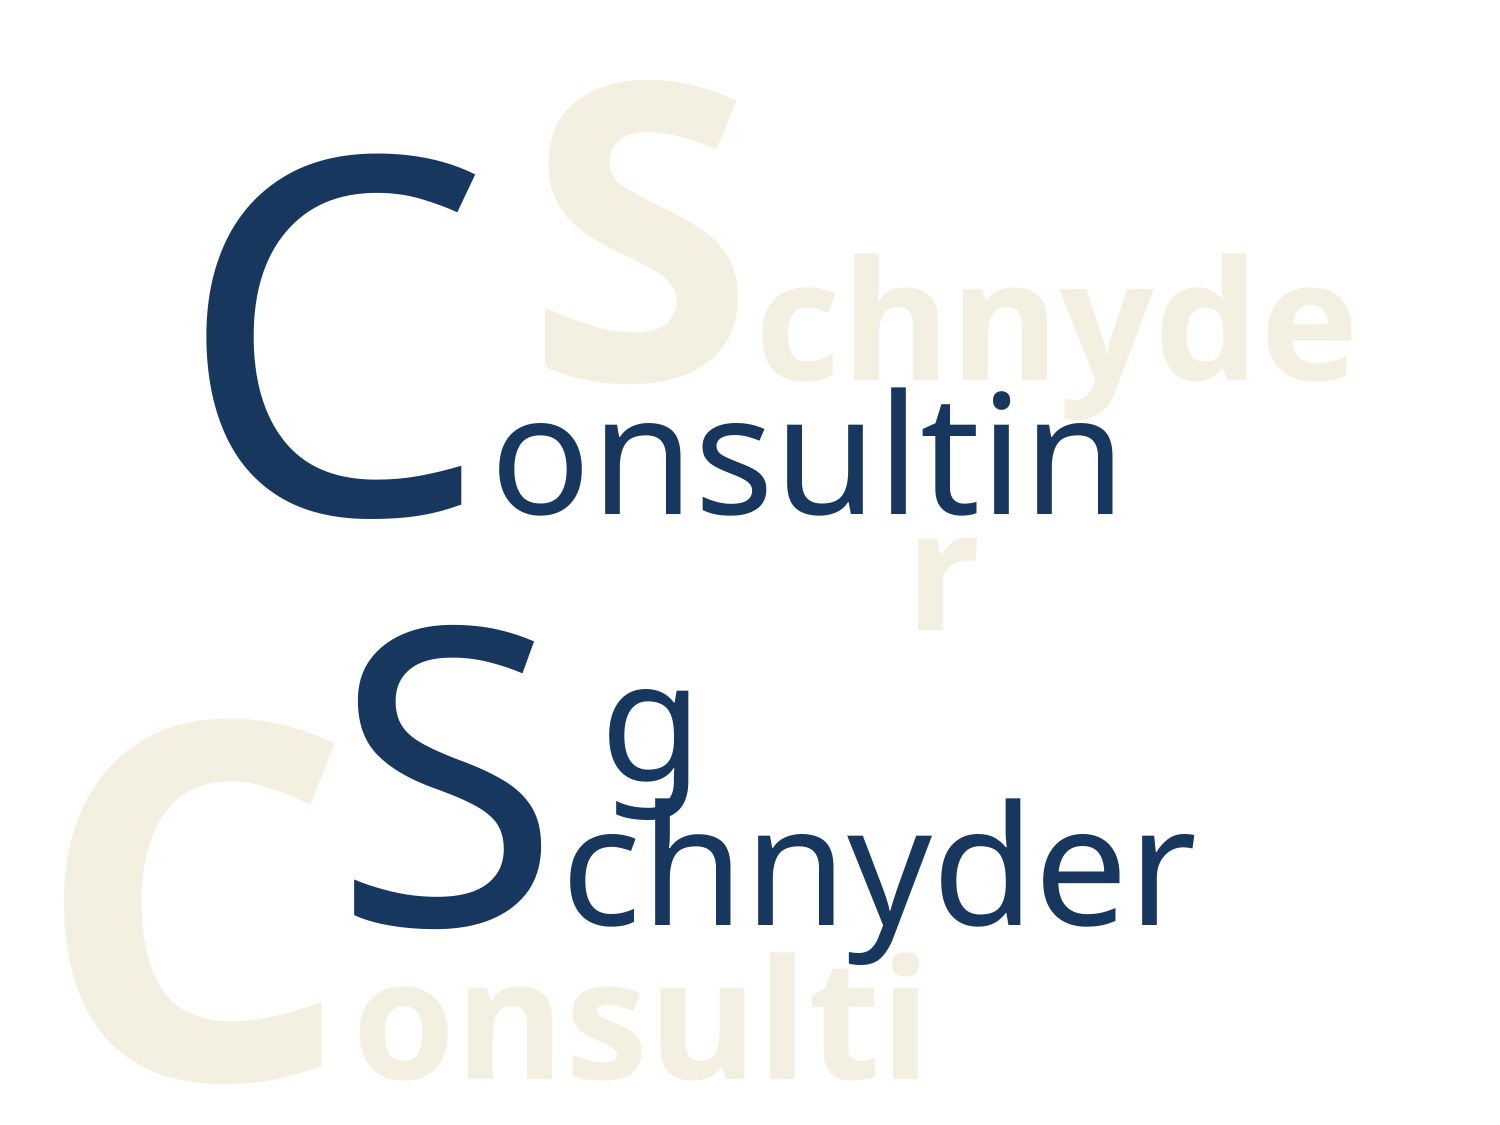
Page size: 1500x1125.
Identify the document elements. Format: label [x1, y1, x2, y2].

text_box [151, 0, 1397, 679]
text_box [0, 503, 1267, 1125]
